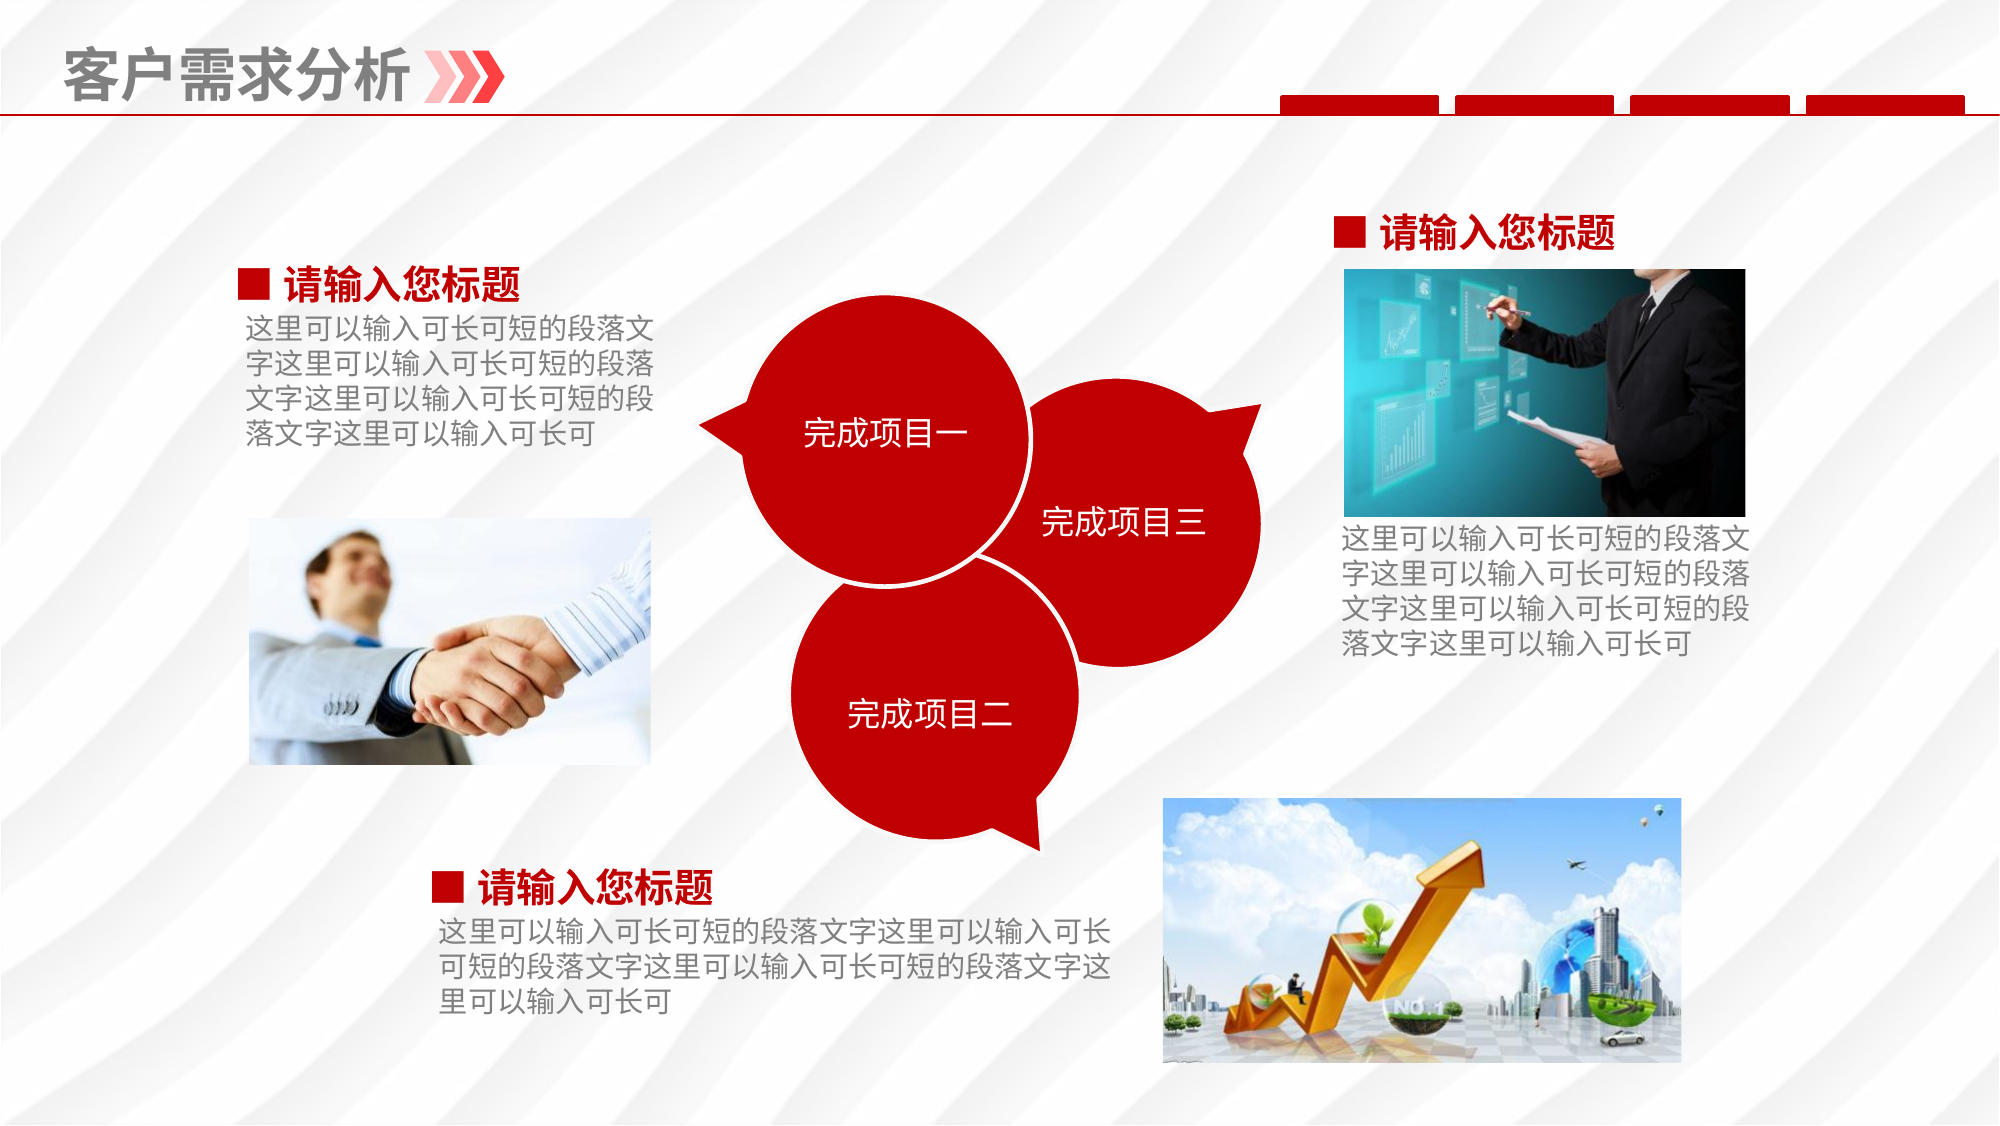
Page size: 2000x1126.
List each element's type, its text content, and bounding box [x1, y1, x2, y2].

text_box [1162, 798, 1682, 1063]
text_box 完成项目二 [842, 662, 1020, 765]
picture [1, 0, 1999, 114]
text_box [1630, 95, 1790, 114]
text_box 完成项目一 [797, 380, 975, 483]
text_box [423, 50, 505, 104]
text_box ■请输入您标题 [1315, 200, 1632, 263]
text_box 这里可以输入可长可短的段落文字这里可以输入可长可短的段落文字这里可以输入可长可短的段落文字这里可以输入可长可 [424, 906, 1147, 1026]
picture [1, 116, 1999, 1125]
text_box [1280, 95, 1439, 114]
text_box 客户需求分析 [47, 31, 427, 114]
text_box 完成项目三 [1036, 470, 1213, 573]
text_box ■请输入您标题 [413, 855, 729, 918]
text_box [977, 376, 1266, 670]
text_box [1344, 269, 1746, 517]
text_box [693, 293, 1031, 587]
text_box [1806, 95, 1965, 114]
text_box 这里可以输入可长可短的段落文字这里可以输入可长可短的段落文字这里可以输入可长可短的段落文字这里可以输入可长可 [230, 302, 683, 458]
text_box ■请输入您标题 [219, 252, 536, 315]
text_box [788, 555, 1082, 856]
text_box 这里可以输入可长可短的段落文字这里可以输入可长可短的段落文字这里可以输入可长可短的段落文字这里可以输入可长可 [1326, 512, 1778, 668]
text_box [249, 518, 651, 765]
text_box [1455, 95, 1614, 114]
